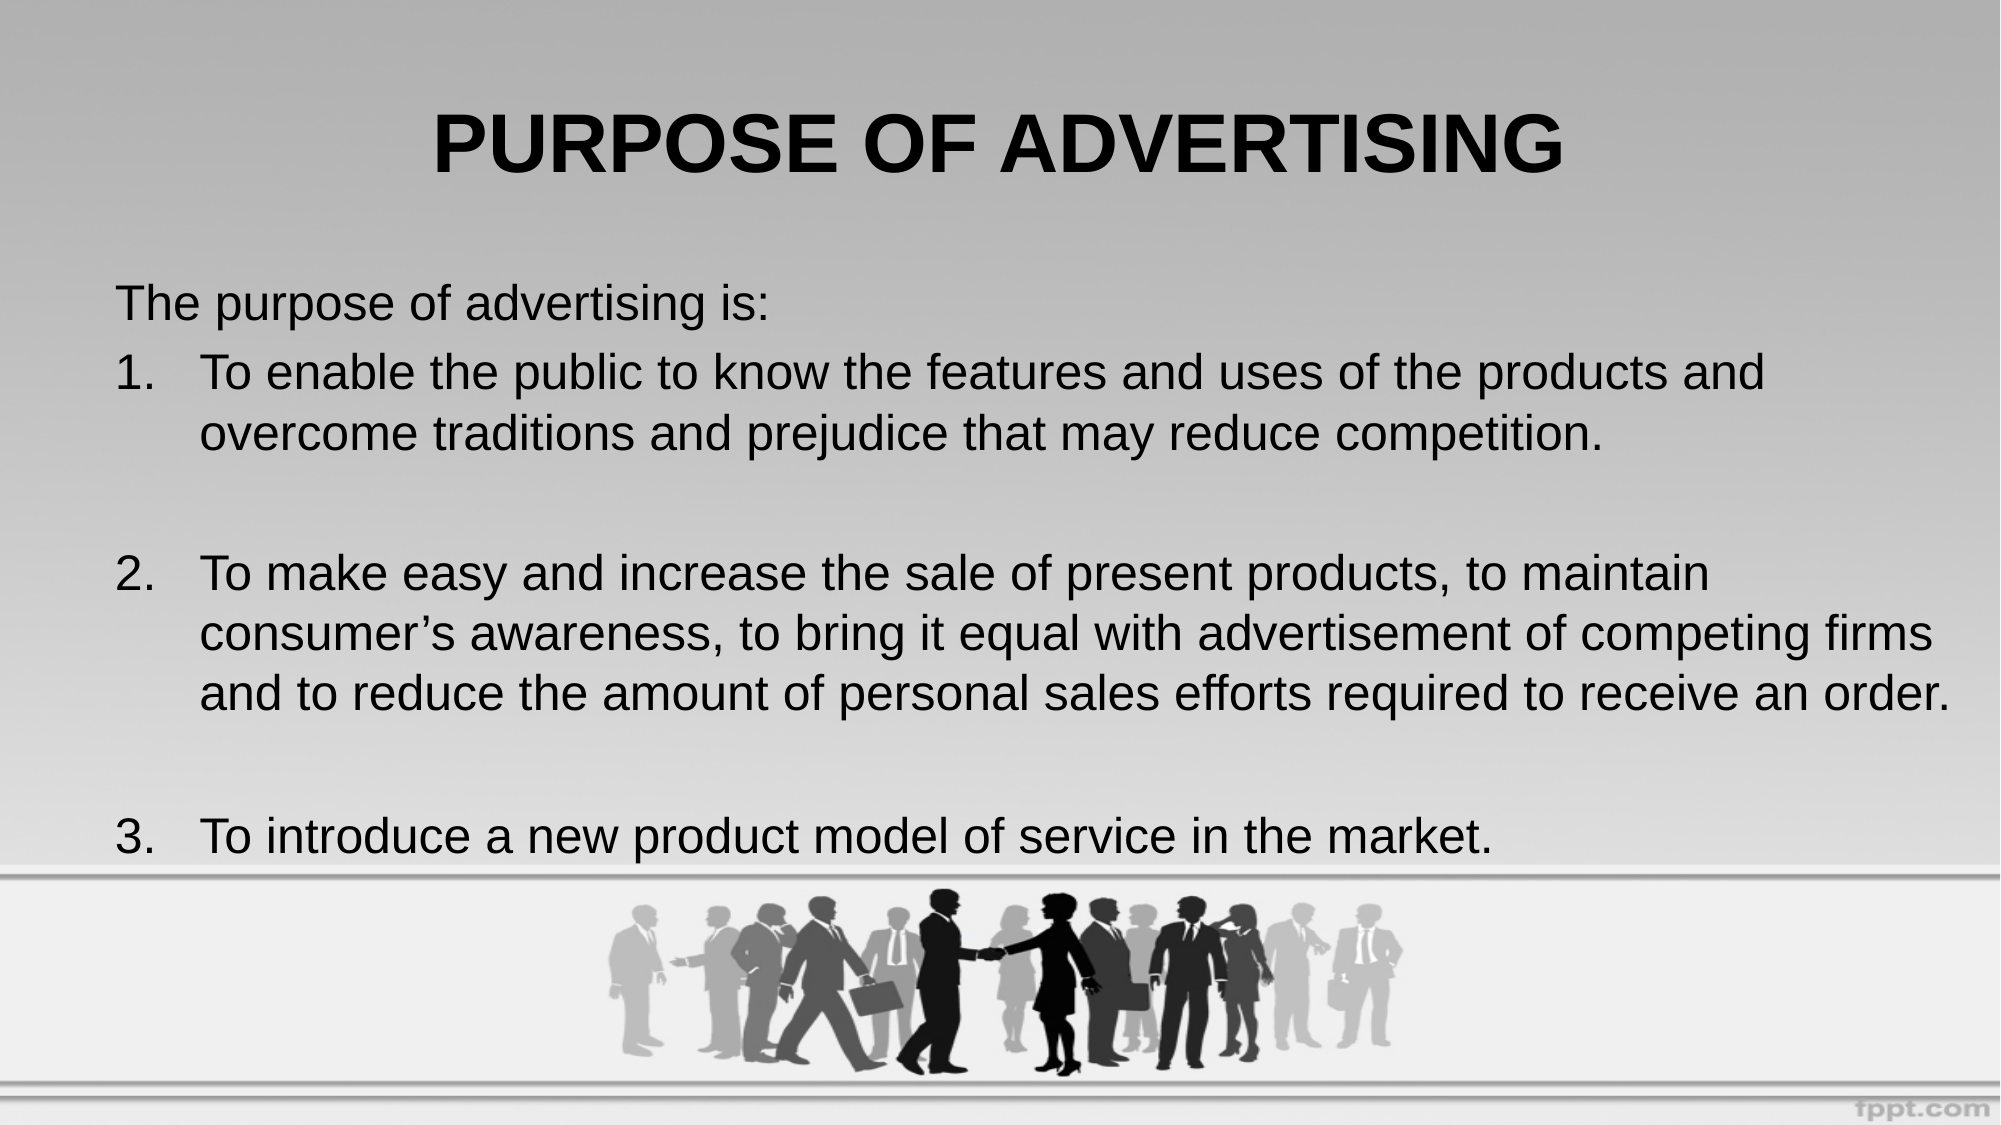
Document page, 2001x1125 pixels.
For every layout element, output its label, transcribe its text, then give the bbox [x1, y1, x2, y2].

picture [0, 0, 2001, 1125]
title PURPOSE OF ADVERTISING [99, 45, 1900, 233]
list The purpose of advertising is: To enable the public to know the features and uses of the products and overcome traditions and prejudice that may reduce competition. To make easy and increase the sale of present products, to maintain consumer’s awareness, to bring it equal with advertisement of competing firms and to reduce the amount of personal sales efforts required to receive an order. To introduce a new product model of service in the market. [99, 262, 1969, 1005]
